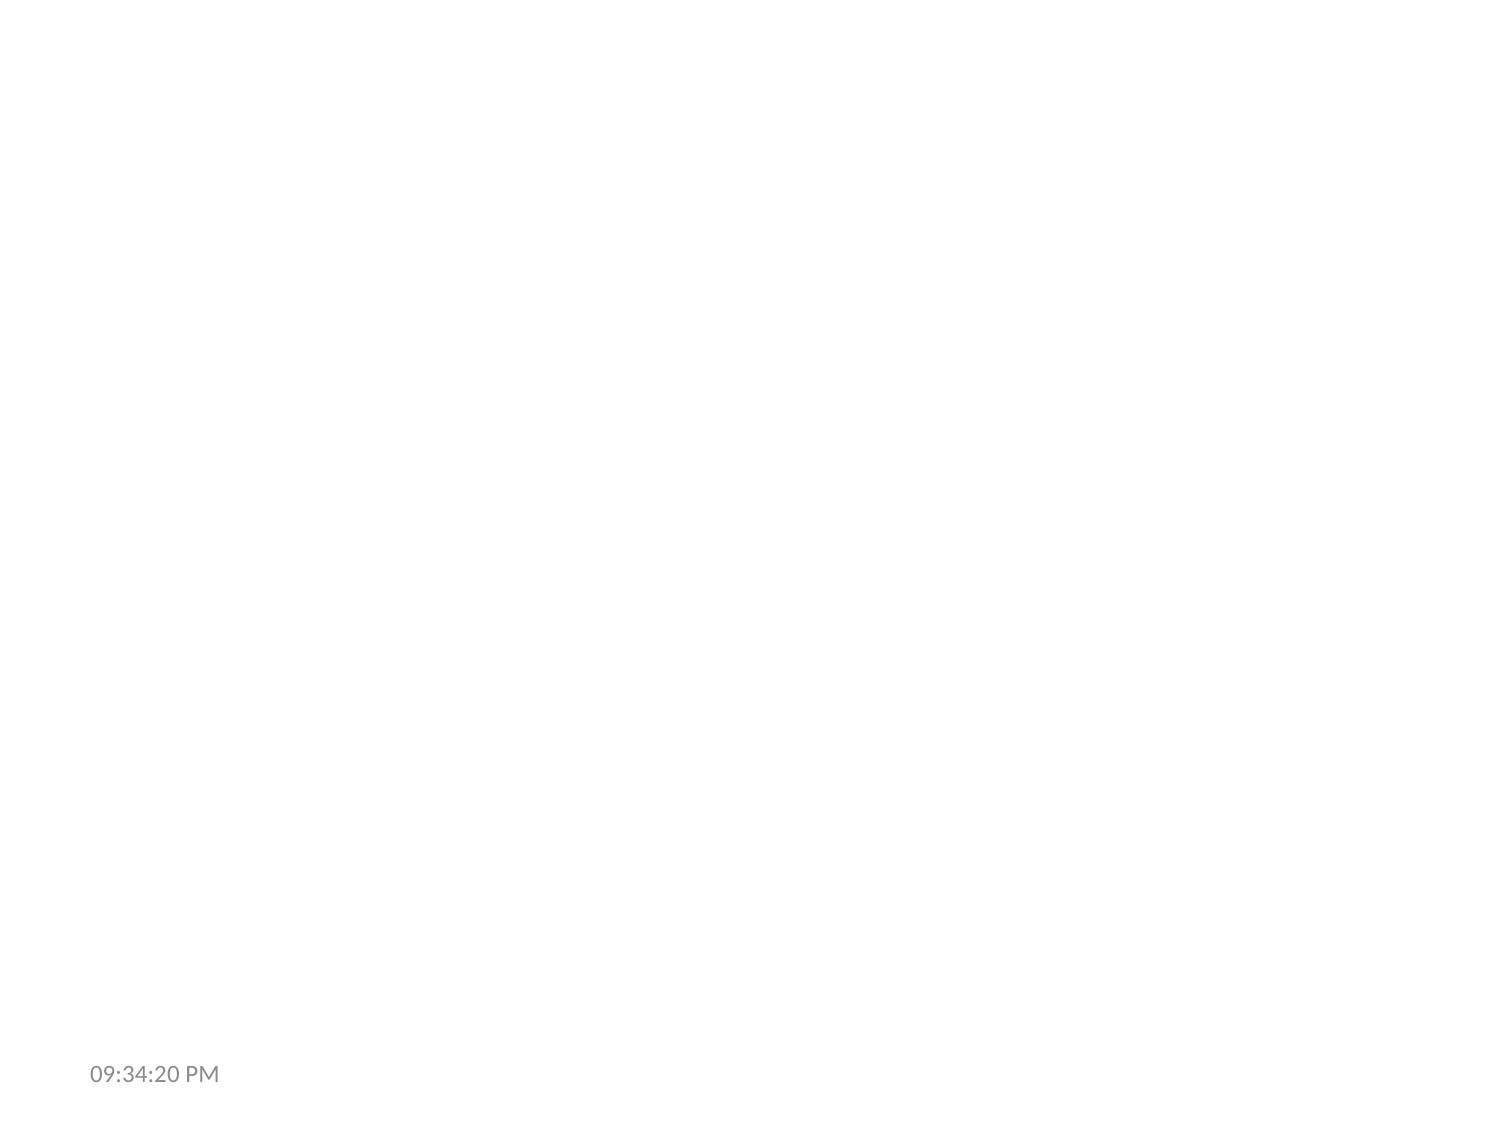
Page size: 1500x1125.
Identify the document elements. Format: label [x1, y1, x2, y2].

slide_number [75, 1042, 425, 1103]
